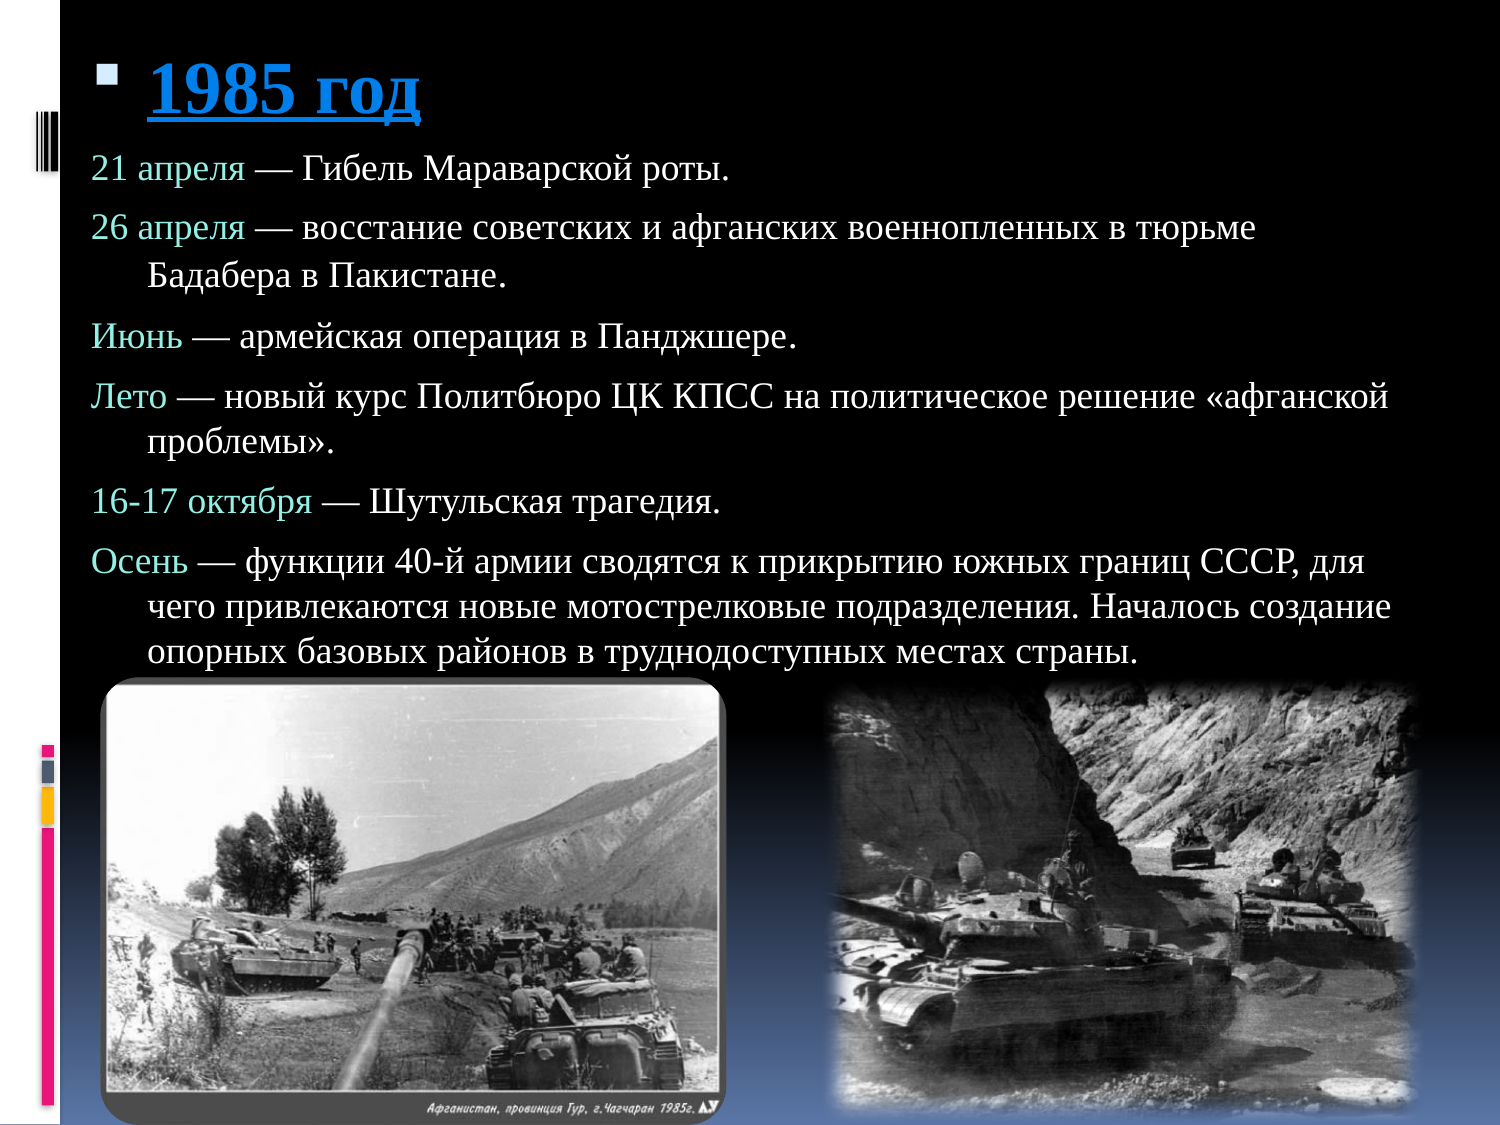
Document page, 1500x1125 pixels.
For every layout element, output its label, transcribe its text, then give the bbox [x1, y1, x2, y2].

picture [99, 676, 727, 1125]
picture [820, 675, 1427, 1125]
list 1985 год 21 апреля — Гибель Мараварской роты. 26 апреля — восстание советских и афганских военнопленных в тюрьме Бадабера в Пакистане. Июнь — армейская операция в Панджшере. Лето — новый курс Политбюро ЦК КПСС на политическое решение «афганской проблемы». 16-17 октября — Шутульская трагедия. Осень — функции 40-й армии сводятся к прикрытию южных границ СССР, для чего привлекаются новые мотострелковые подразделения. Началось создание опорных базовых районов в труднодоступных местах страны. [64, 30, 1424, 1094]
